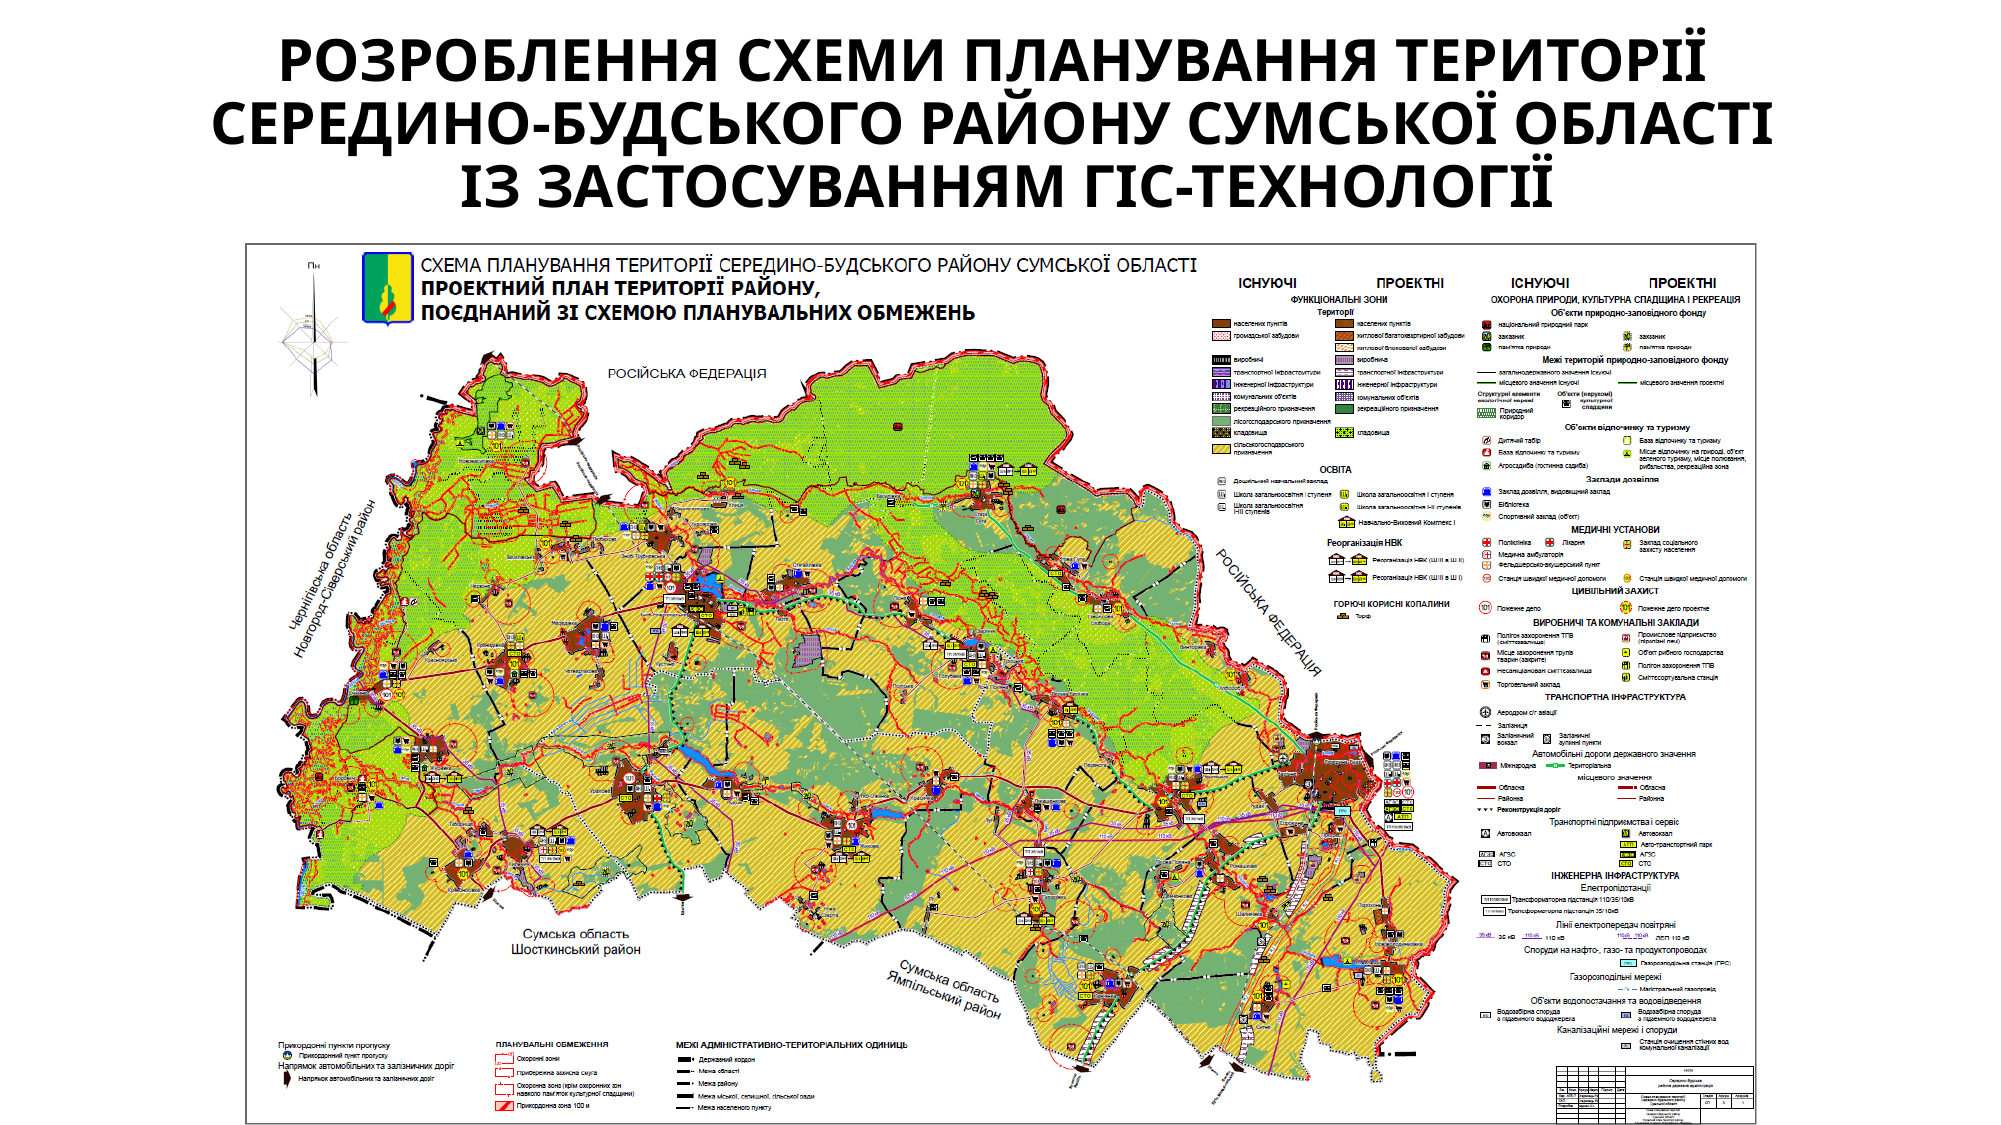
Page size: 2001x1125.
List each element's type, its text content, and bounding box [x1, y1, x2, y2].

title РОЗРОБЛЕННЯ СХЕМИ ПЛАНУВАННЯ ТЕРИТОРІЇ СЕРЕДИНО-БУДСЬКОГО РАЙОНУ СУМСЬКОЇ ОБЛАСТІ ІЗ ЗАСТОСУВАННЯМ ГІС-ТЕХНОЛОГІЇ [137, 59, 1863, 192]
picture [242, 240, 1757, 1125]
